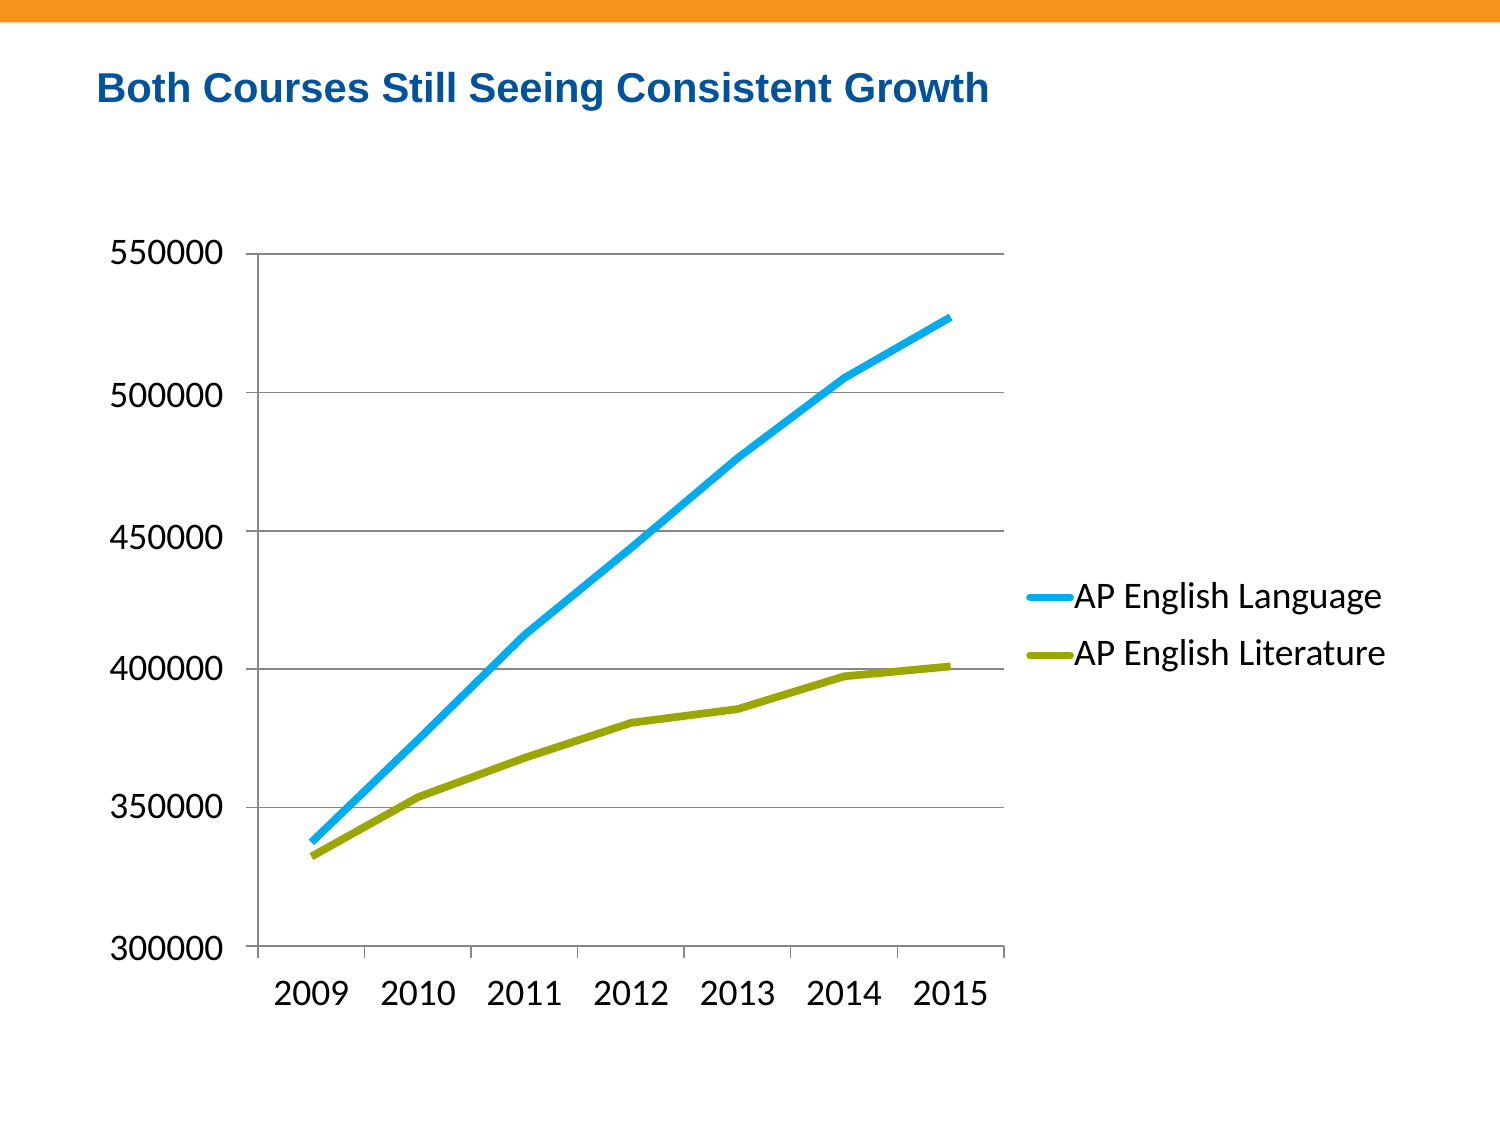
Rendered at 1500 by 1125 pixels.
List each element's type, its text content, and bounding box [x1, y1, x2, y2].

text_box 2014 [804, 968, 885, 1014]
text_box 350000 300000 [107, 780, 226, 969]
text_box AP English Language AP English Literature [1072, 558, 1393, 674]
text_box [311, 317, 951, 843]
text_box 2015 [910, 968, 991, 1014]
text_box 2012 [590, 968, 672, 1014]
text_box 2010 [377, 968, 459, 1014]
text_box 2009 [271, 968, 352, 1014]
text_box 550000 500000 450000 [107, 227, 226, 558]
title Both Courses Still Seeing Consistent Growth [87, 31, 1413, 249]
text_box 2013 [697, 968, 778, 1014]
text_box 2011 [484, 968, 565, 1014]
text_box [311, 666, 951, 857]
text_box 400000 [107, 642, 226, 688]
